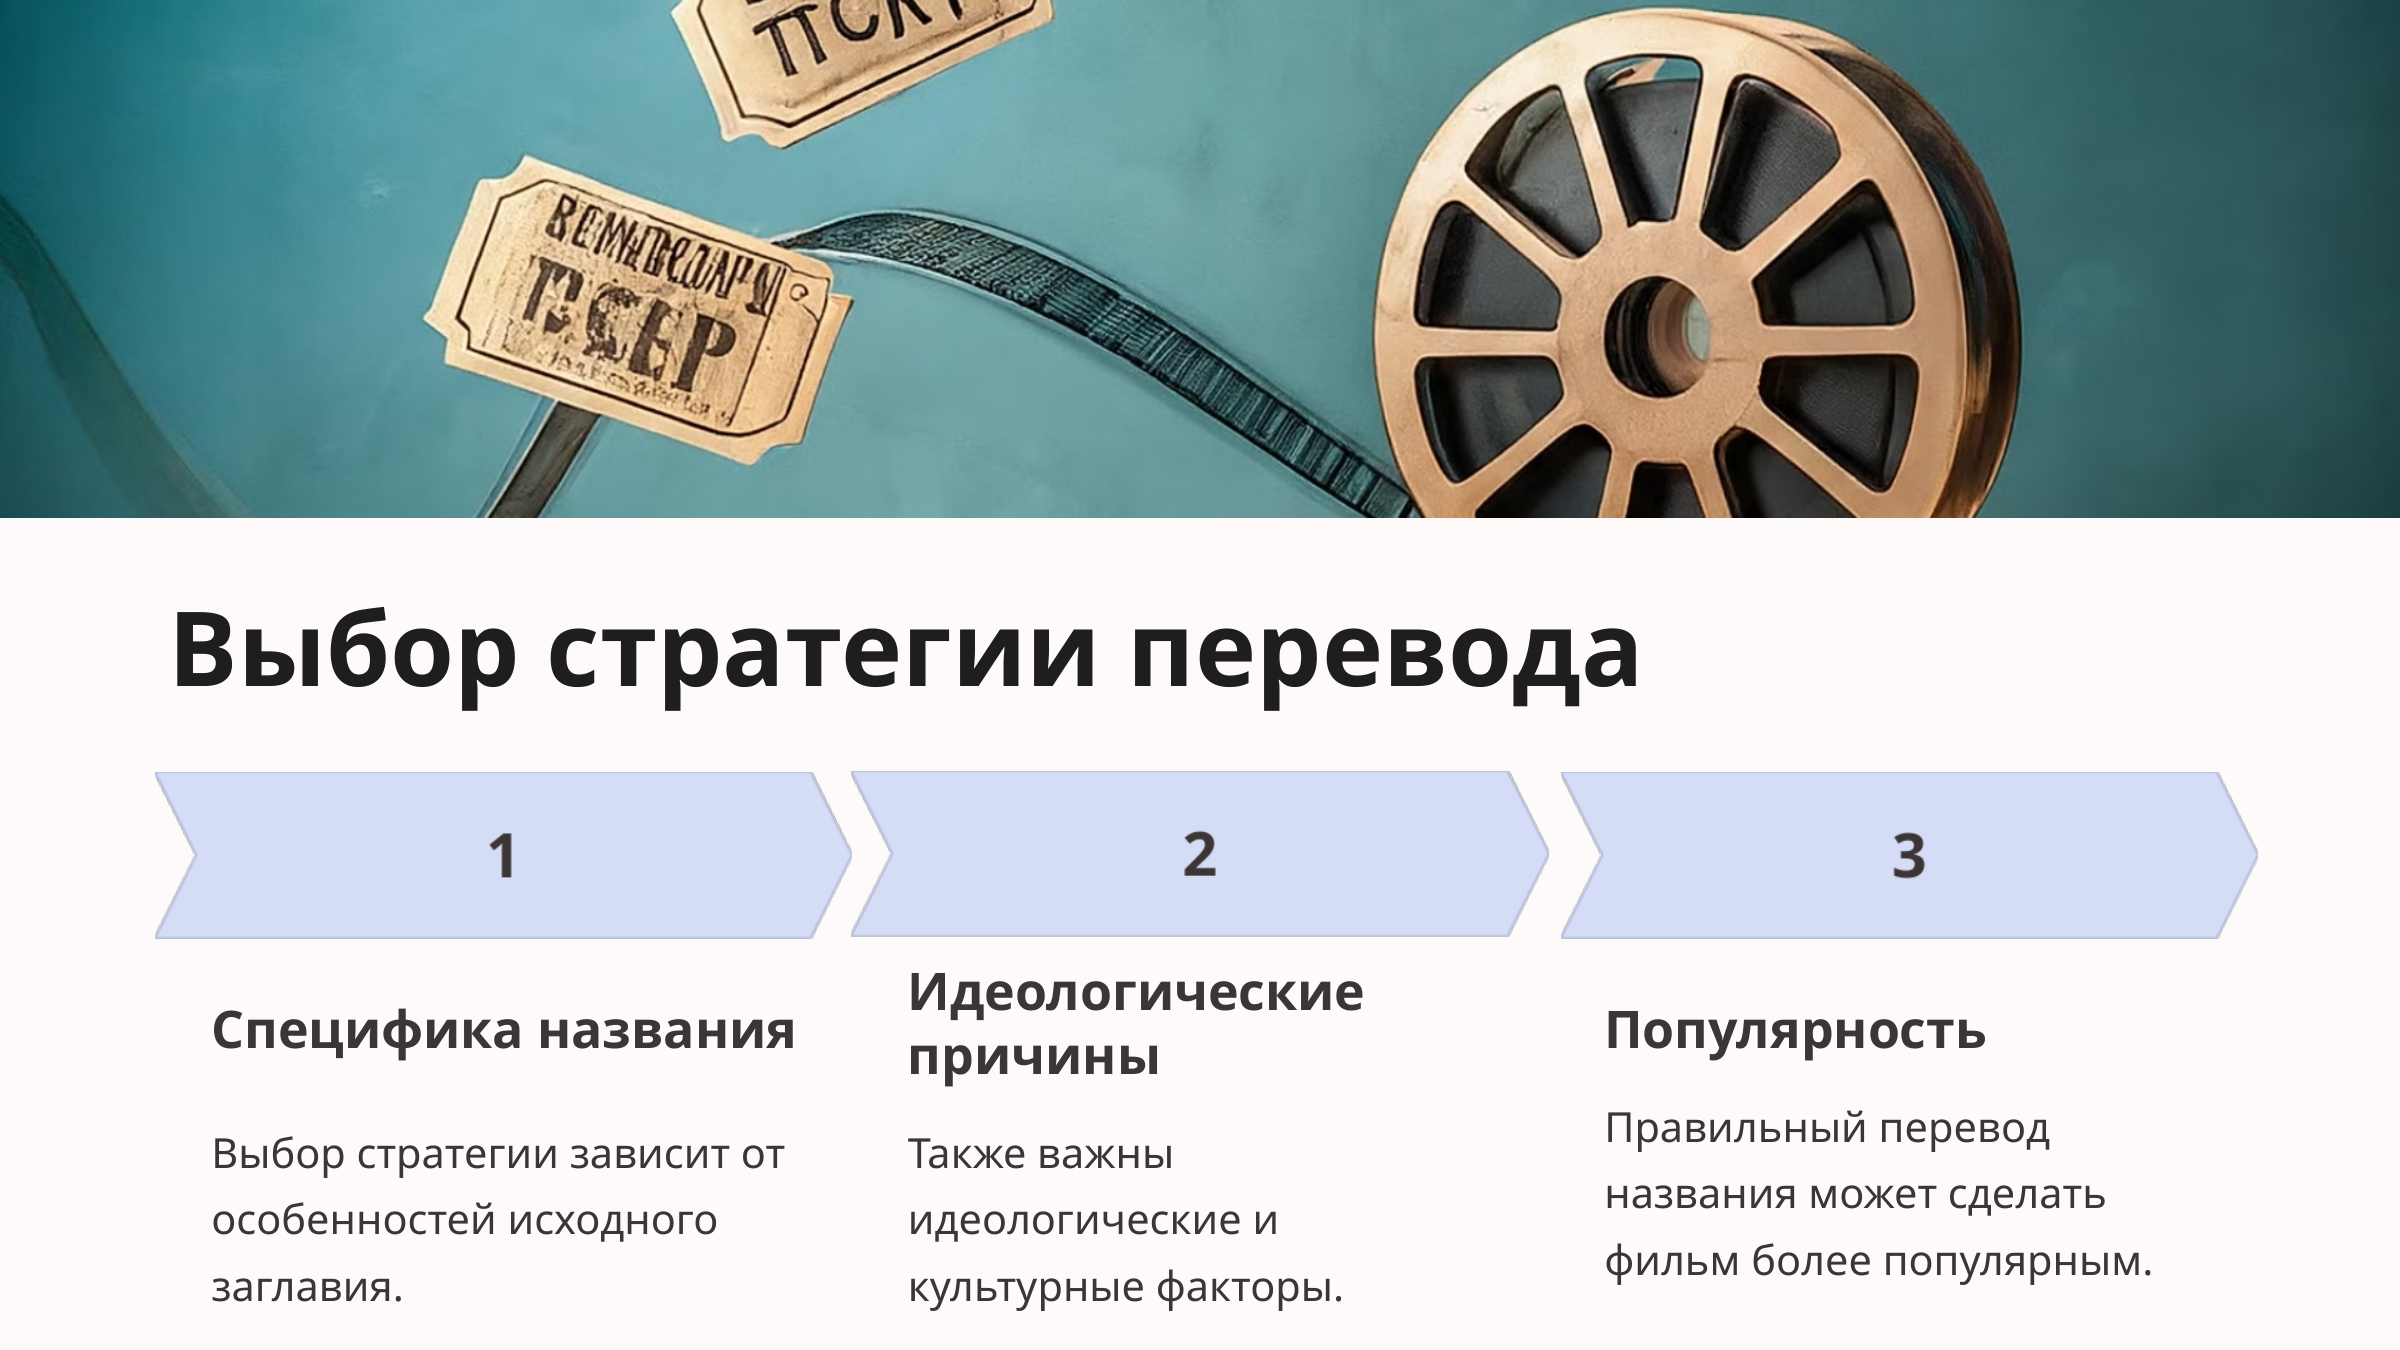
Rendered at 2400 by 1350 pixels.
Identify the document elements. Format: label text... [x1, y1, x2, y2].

text_box Идеологические причины [893, 948, 1507, 1078]
picture [155, 771, 1549, 939]
text_box Специфика названия [196, 987, 784, 1063]
picture [0, 0, 2400, 518]
text_box Правильный перевод названия может сделать фильм более популярным. [1589, 1077, 2204, 1301]
text_box Выбор стратегии перевода [153, 570, 1633, 700]
text_box [0, 518, 2400, 1350]
text_box Выбор стратегии зависит от особенностей исходного заглавия. [196, 1103, 811, 1301]
picture [1561, 772, 2258, 939]
text_box Также важны идеологические и культурные факторы. [893, 1103, 1507, 1258]
text_box Популярность [1589, 987, 2108, 1077]
